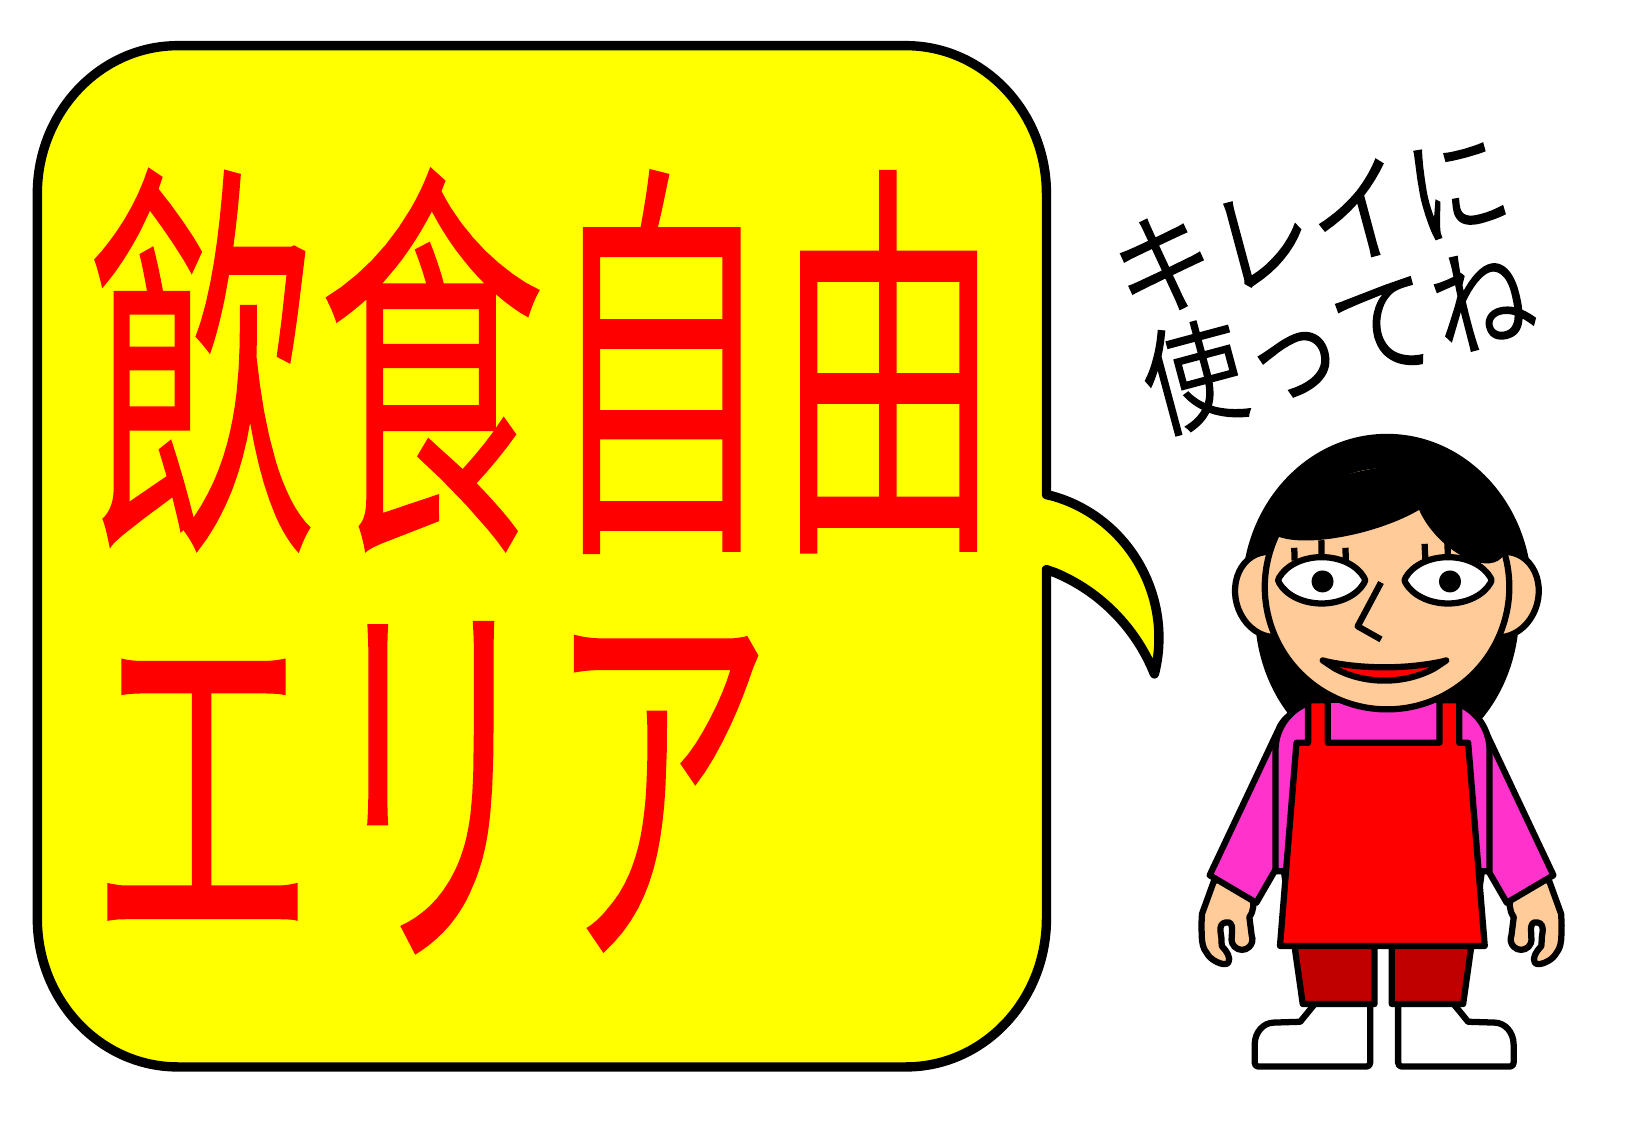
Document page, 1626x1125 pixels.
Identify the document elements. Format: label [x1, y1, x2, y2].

text_box [1187, 436, 1574, 1067]
text_box [37, 45, 1159, 1067]
